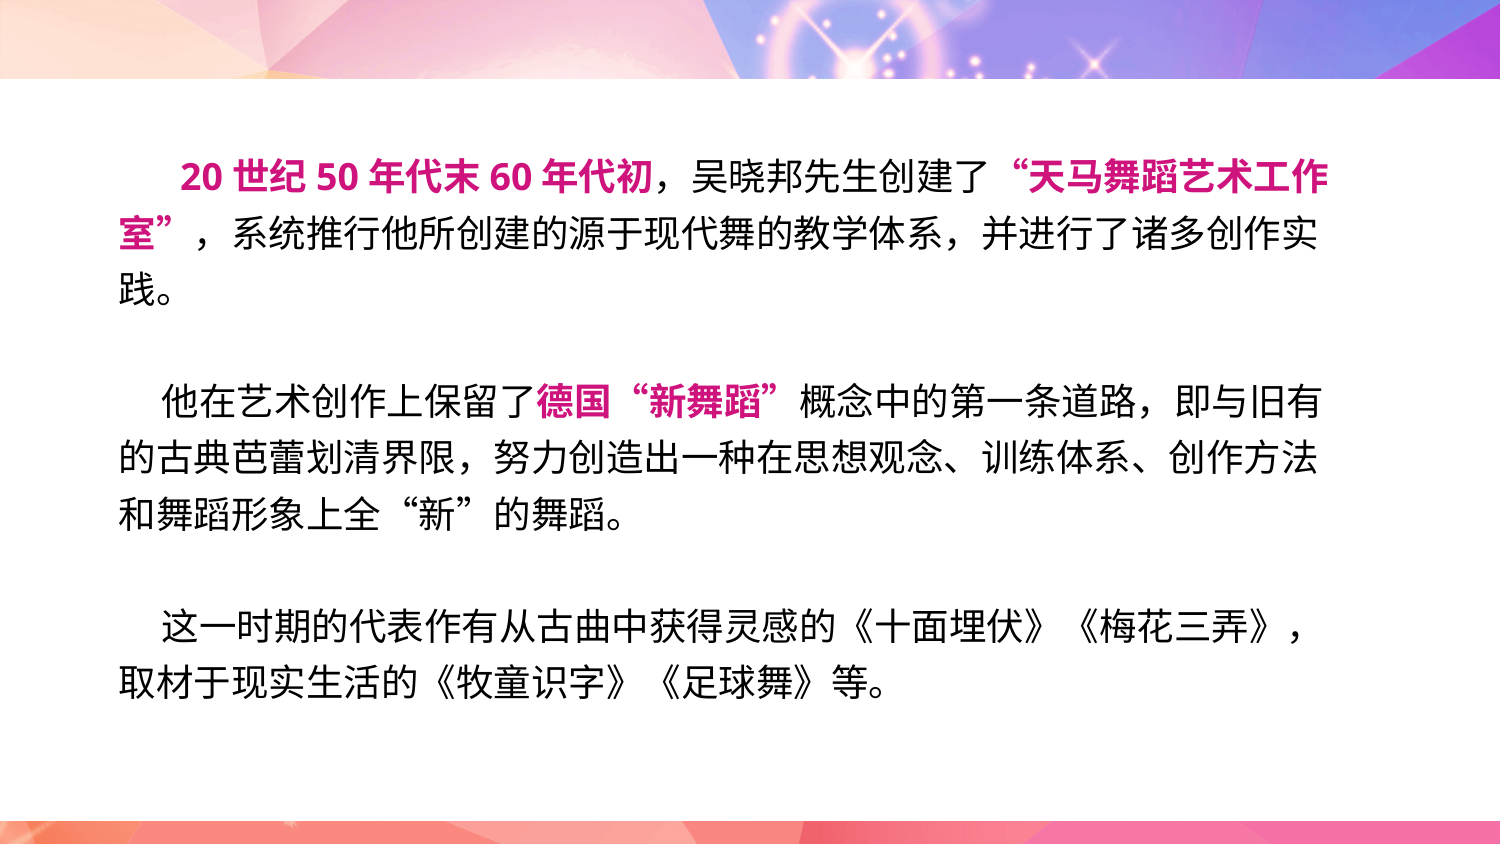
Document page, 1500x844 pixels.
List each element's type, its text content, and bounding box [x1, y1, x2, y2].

picture [0, 821, 1500, 844]
picture [0, 0, 1500, 79]
text_box 20世纪50年代末60年代初，吴晓邦先生创建了“天马舞蹈艺术工作室”，系统推行他所创建的源于现代舞的教学体系，并进行了诸多创作实践。 他在艺术创作上保留了德国“新舞蹈”概念中的第一条道路，即与旧有的古典芭蕾划清界限，努力创造出一种在思想观念、训练体系、创作方法和舞蹈形象上全“新”的舞蹈。 这一时期的代表作有从古曲中获得灵感的《十面埋伏》《梅花三弄》，取材于现实生活的《牧童识字》《足球舞》等。 [103, 134, 1358, 741]
